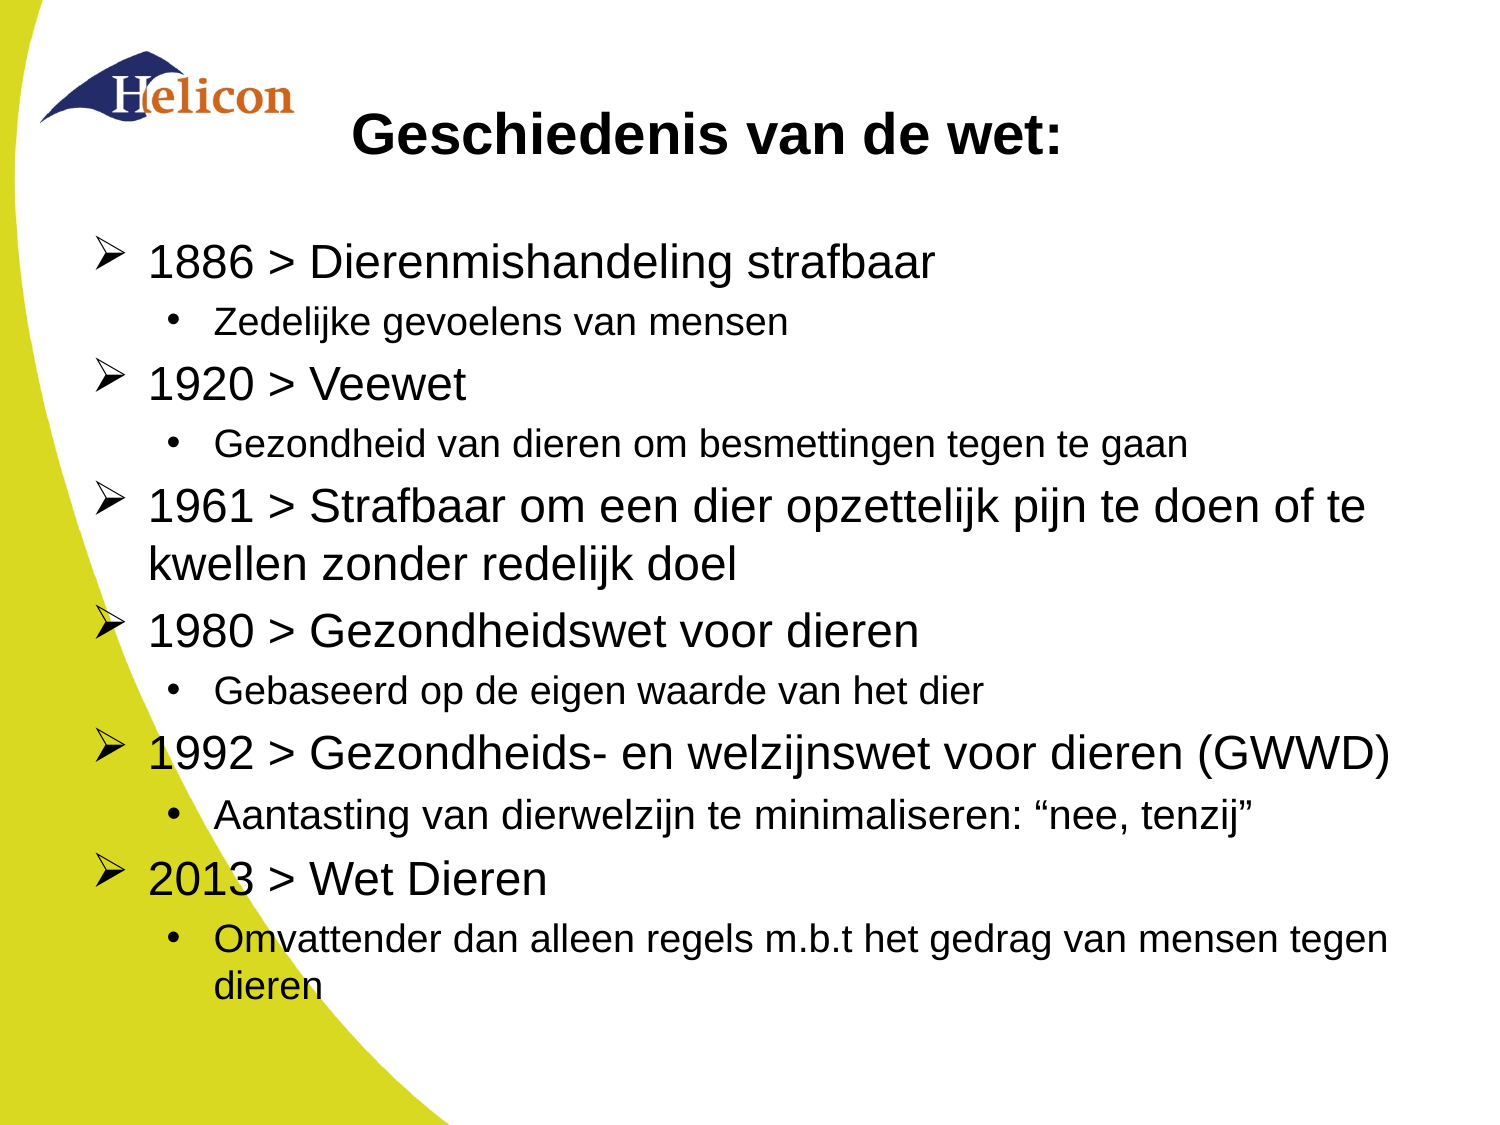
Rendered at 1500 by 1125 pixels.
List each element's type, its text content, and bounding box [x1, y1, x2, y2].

title Geschiedenis van de wet: [336, 57, 1266, 204]
list 1886 > Dierenmishandeling strafbaar Zedelijke gevoelens van mensen 1920 > Veewet Gezondheid van dieren om besmettingen tegen te gaan 1961 > Strafbaar om een dier opzettelijk pijn te doen of te kwellen zonder redelijk doel 1980 > Gezondheidswet voor dieren Gebaseerd op de eigen waarde van het dier 1992 > Gezondheids- en welzijnswet voor dieren (GWWD) Aantasting van dierwelzijn te minimaliseren: “nee, tenzij” 2013 > Wet Dieren Omvattender dan alleen regels m.b.t het gedrag van mensen tegen dieren [76, 222, 1436, 1125]
picture [0, 0, 1500, 1125]
